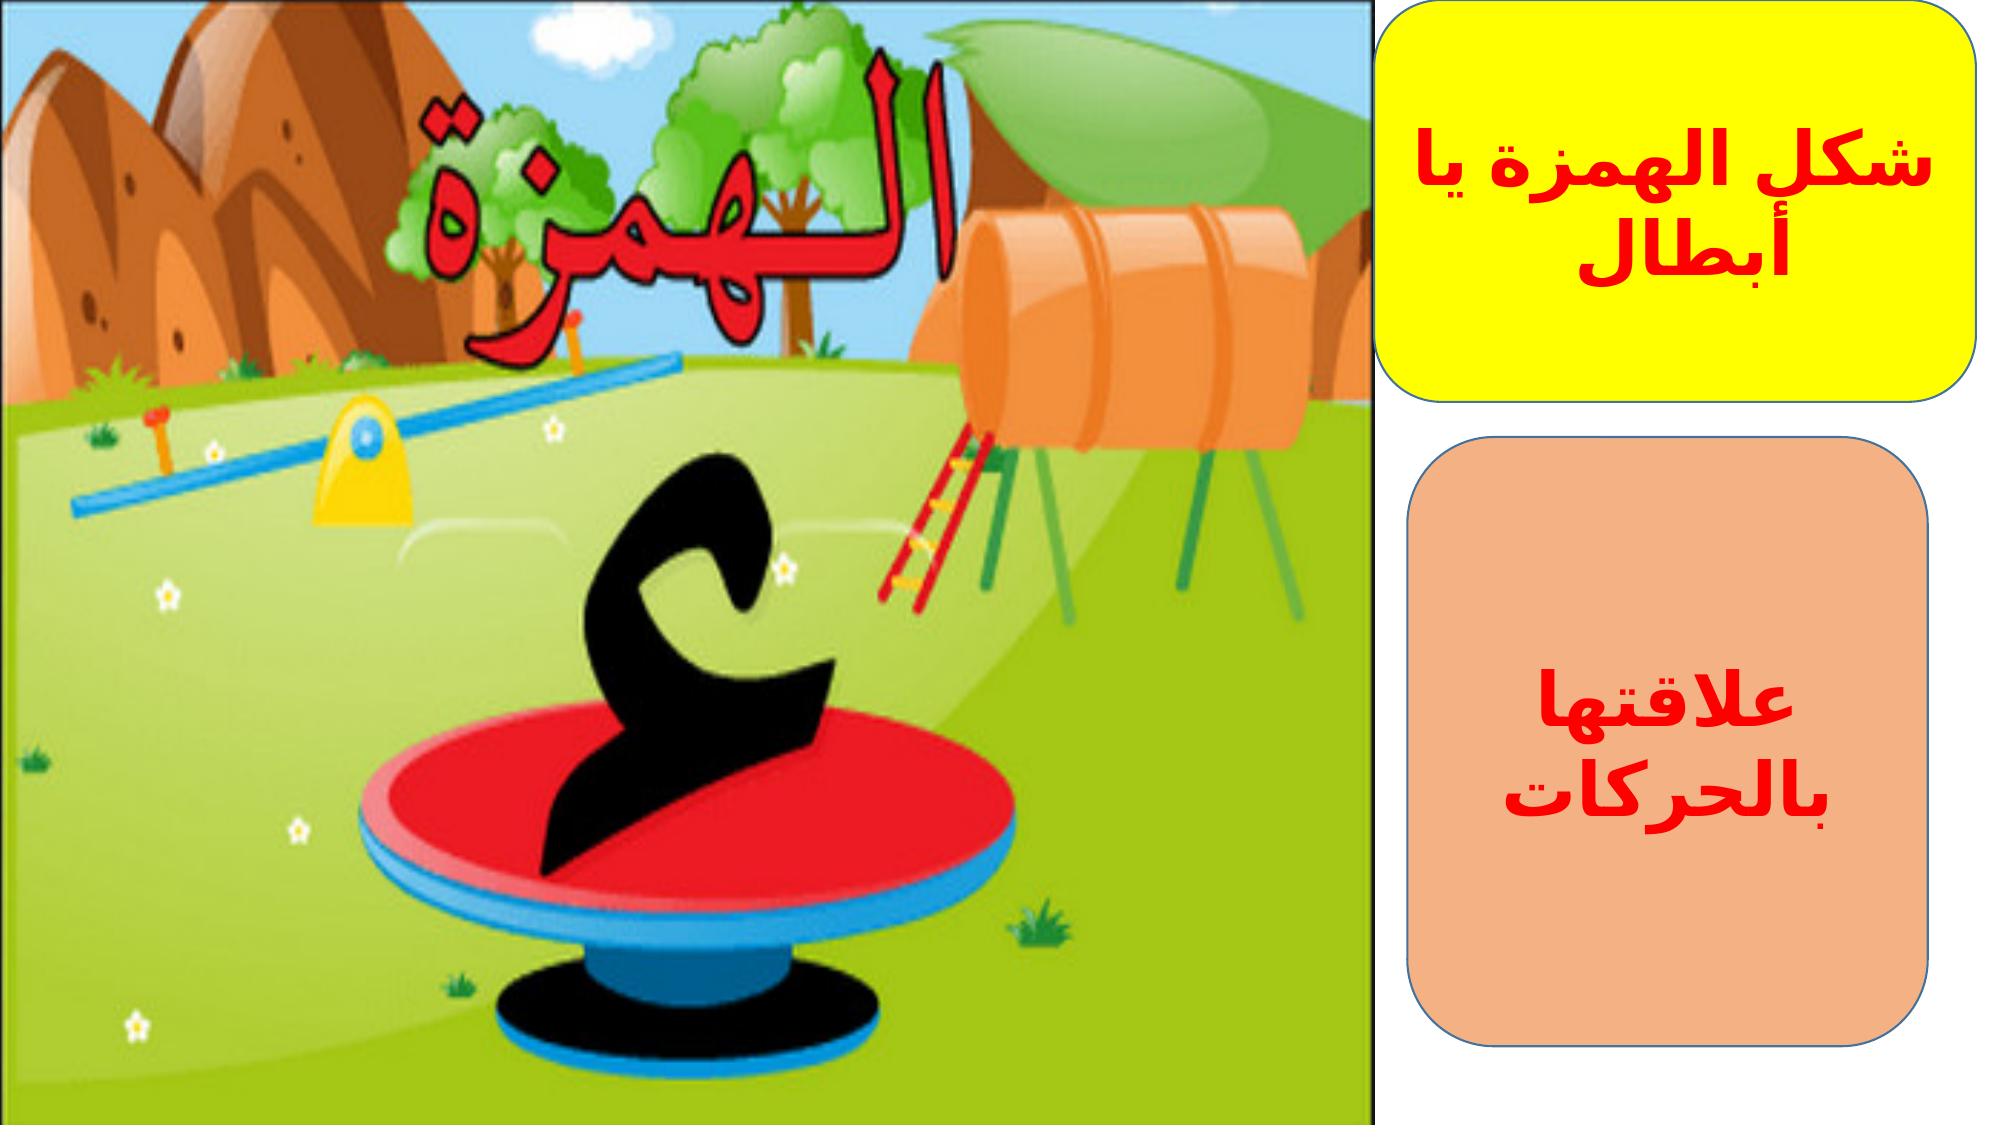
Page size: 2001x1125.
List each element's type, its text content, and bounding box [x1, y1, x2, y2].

picture [0, 0, 1375, 1125]
text_box شكل الهمزة يا أبطال [1375, 0, 1977, 403]
text_box علاقتها بالحركات [1406, 435, 1929, 1048]
